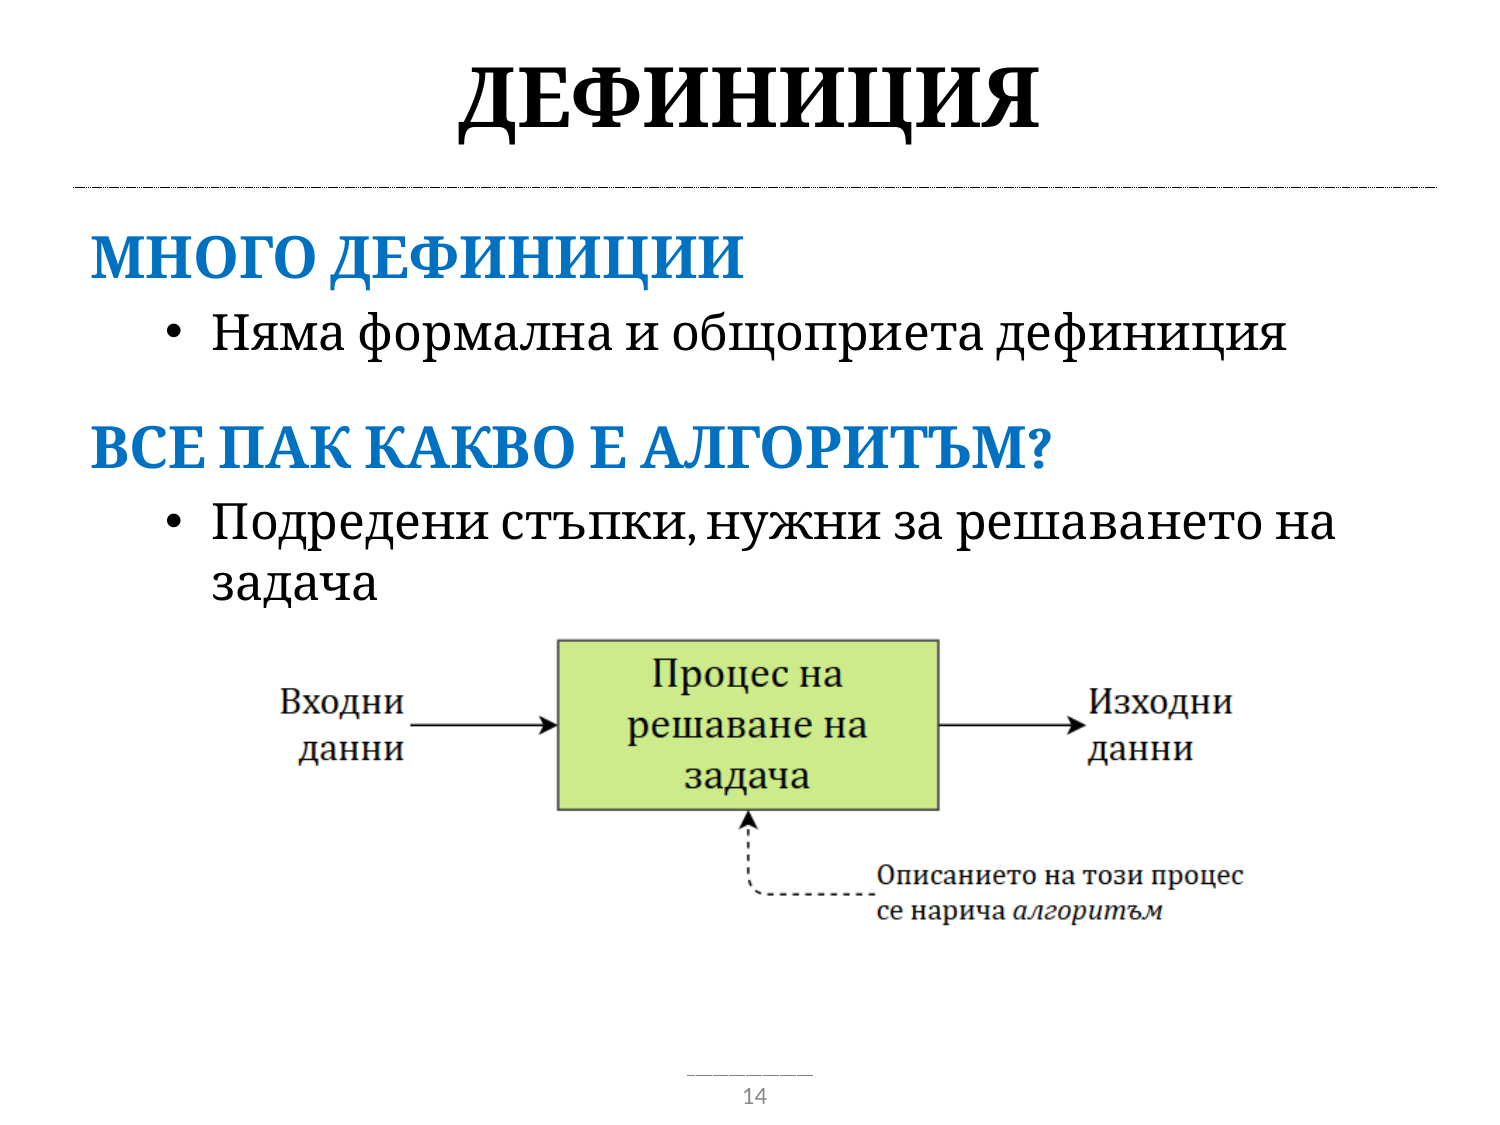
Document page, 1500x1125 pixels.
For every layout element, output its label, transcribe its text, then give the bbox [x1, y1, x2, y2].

picture [219, 608, 1278, 938]
slide_number 14 [579, 1065, 930, 1125]
list Много дефиниции Няма формална и общоприета дефиниция Все пак какво е алгоритъм? Подредени стъпки, нужни за решаването на задача [75, 212, 1450, 1063]
title Дефиниция [0, 0, 1500, 188]
